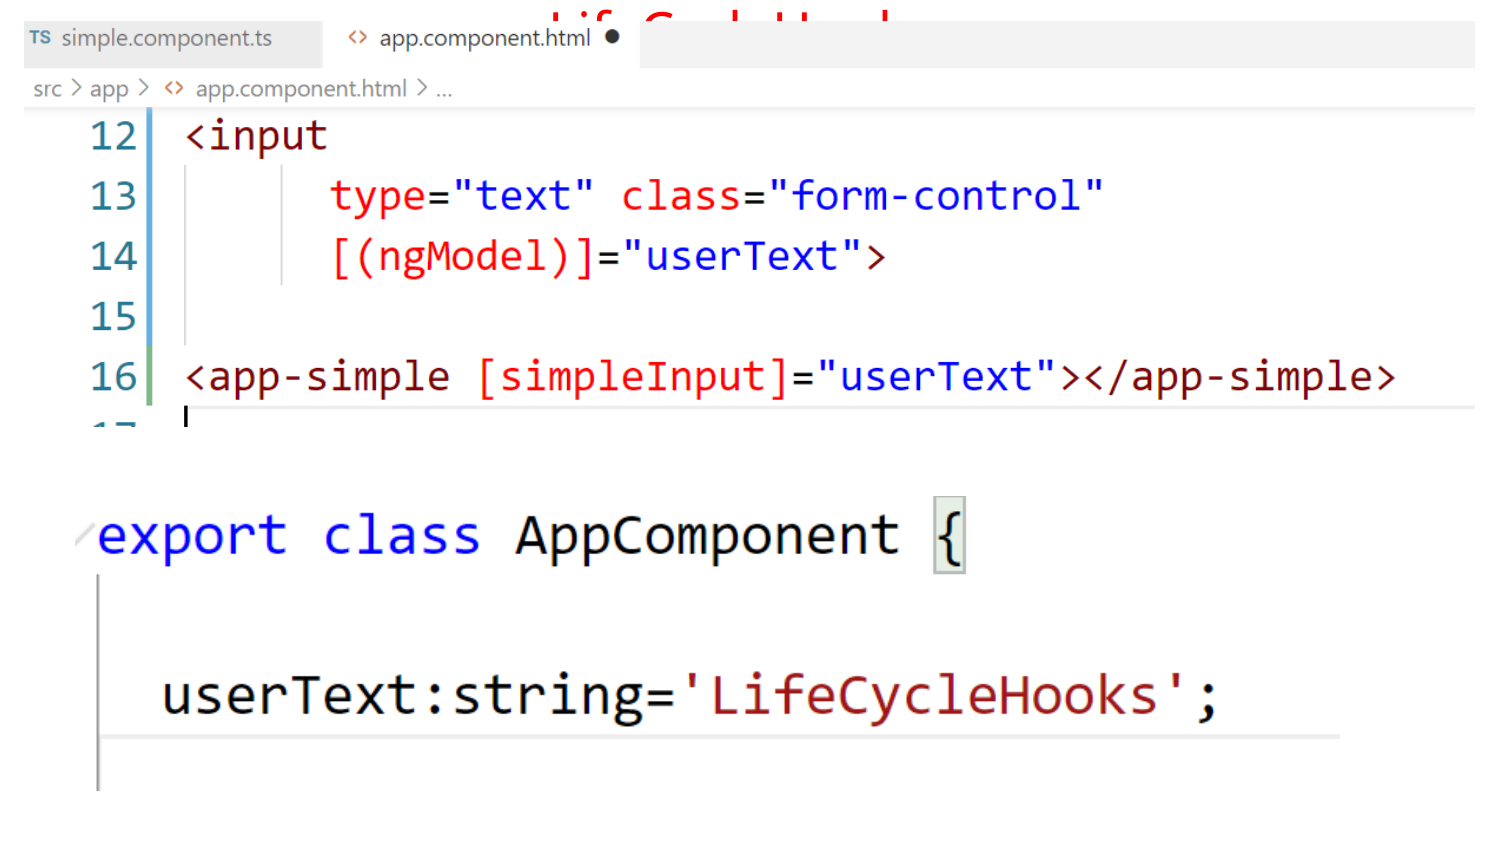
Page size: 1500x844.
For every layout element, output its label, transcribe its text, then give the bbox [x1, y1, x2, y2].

picture [74, 496, 1340, 791]
text_box LifeCycleHooks [64, 0, 1418, 21]
picture [24, 21, 1475, 427]
